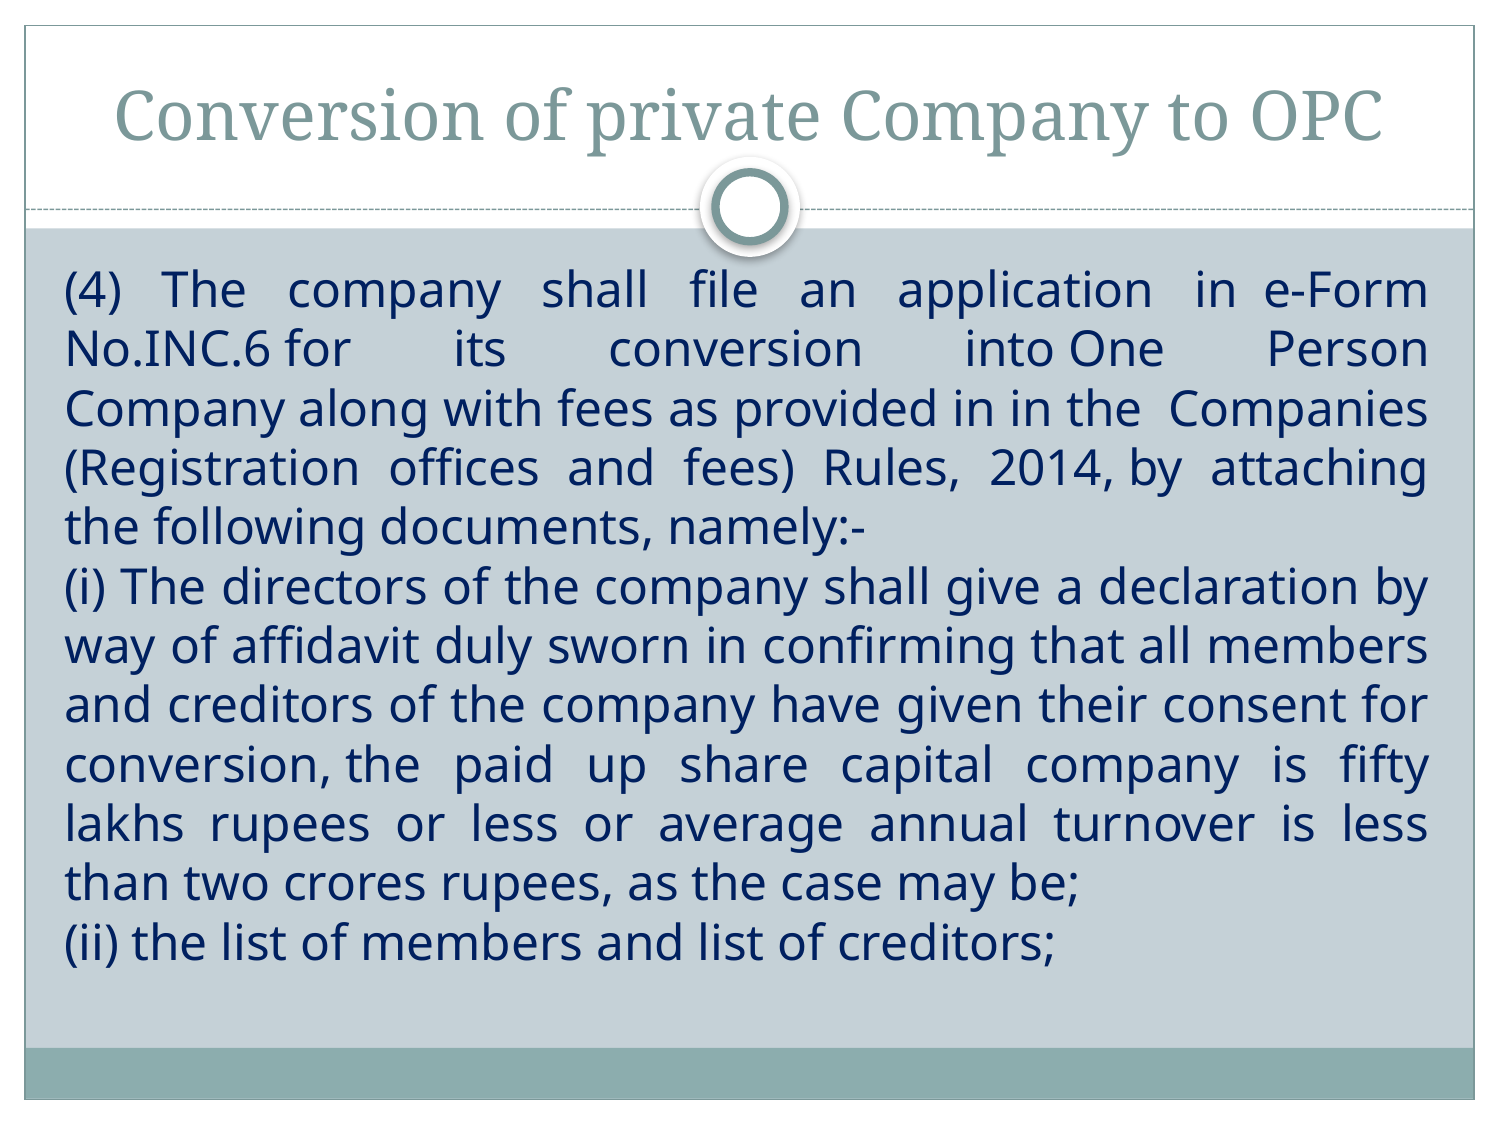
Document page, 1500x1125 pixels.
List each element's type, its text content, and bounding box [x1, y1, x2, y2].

list (4) The company shall file an application in e-Form No.INC.6 for its conversion into One Person Company along with fees as provided in in the Companies (Registration offices and fees) Rules, 2014, by attaching the following documents, namely:- (i) The directors of the company shall give a declaration by way of affidavit duly sworn in confirming that all members and creditors of the company have given their consent for conversion, the paid up share capital company is fifty lakhs rupees or less or average annual turnover is less than two crores rupees, as the case may be; (ii) the list of members and list of creditors; [49, 250, 1445, 1001]
title Conversion of private Company to OPC [49, 37, 1450, 162]
